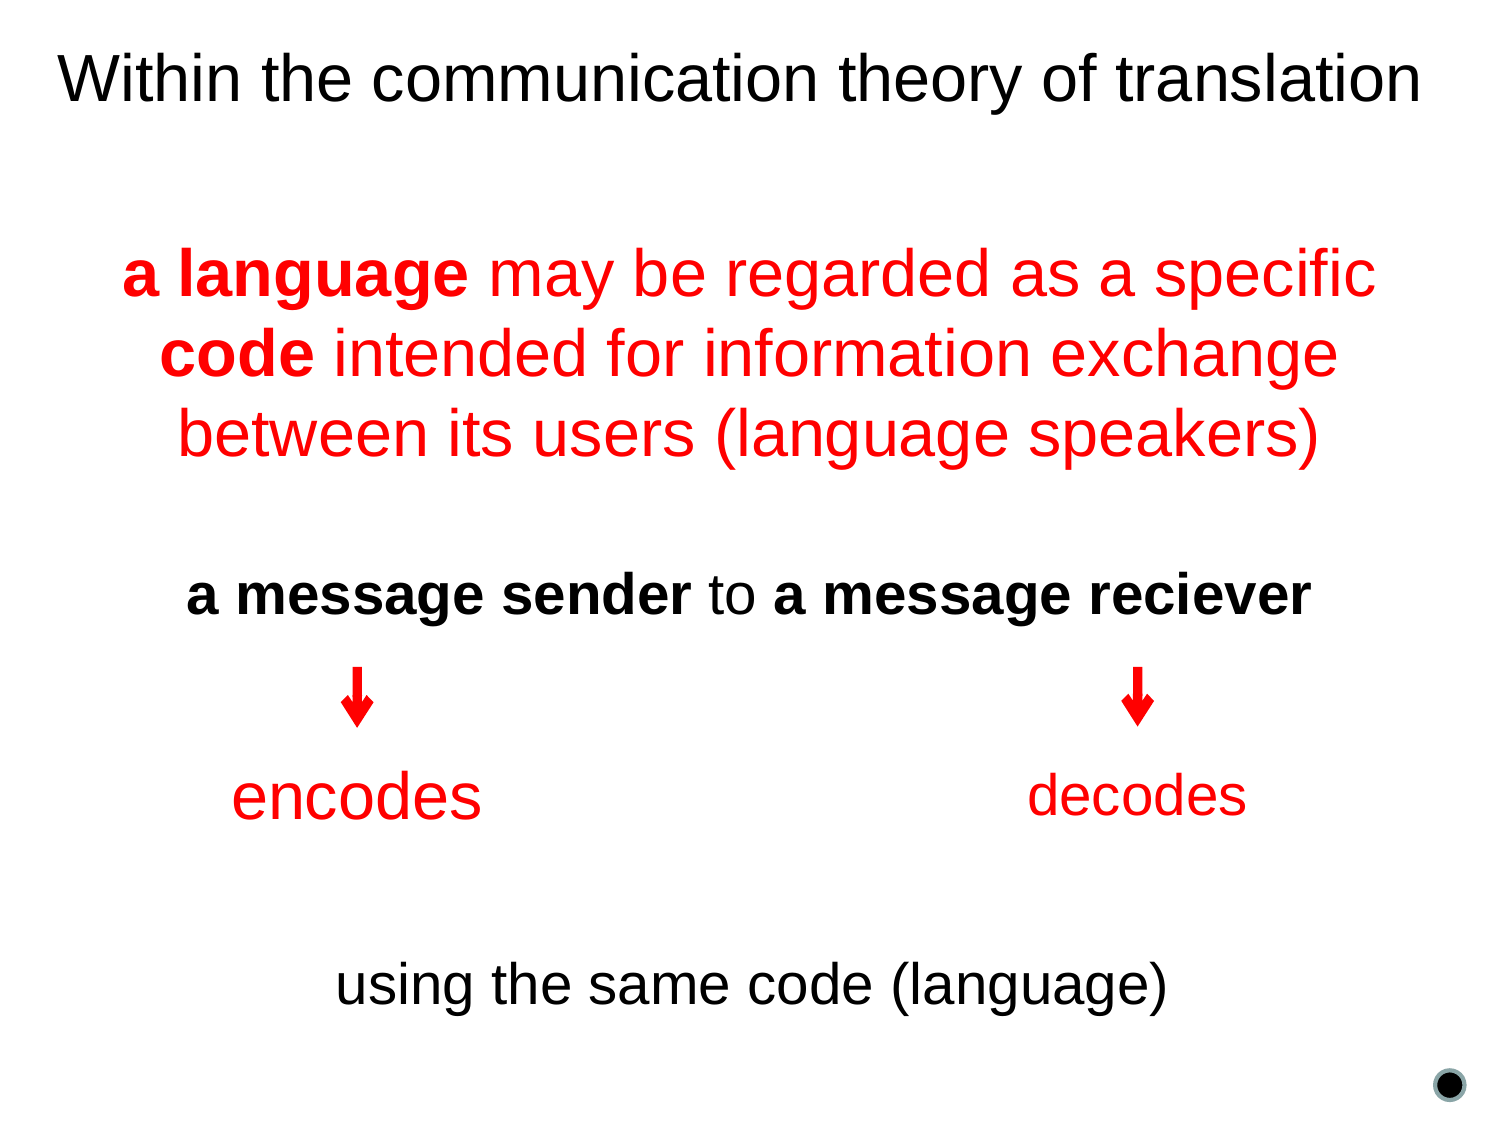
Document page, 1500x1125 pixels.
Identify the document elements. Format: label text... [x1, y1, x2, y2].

text_box [1433, 1068, 1467, 1103]
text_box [46, 666, 668, 858]
text_box Within the communication theory of translation [0, 0, 1500, 151]
text_box a language may be regarded as a specific code intended for information exchange between its users (language speakers) [44, 194, 1455, 506]
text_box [827, 666, 1448, 858]
text_box using the same code (language) [48, 902, 1459, 1059]
text_box a message sender to a message reciever [44, 513, 1455, 669]
